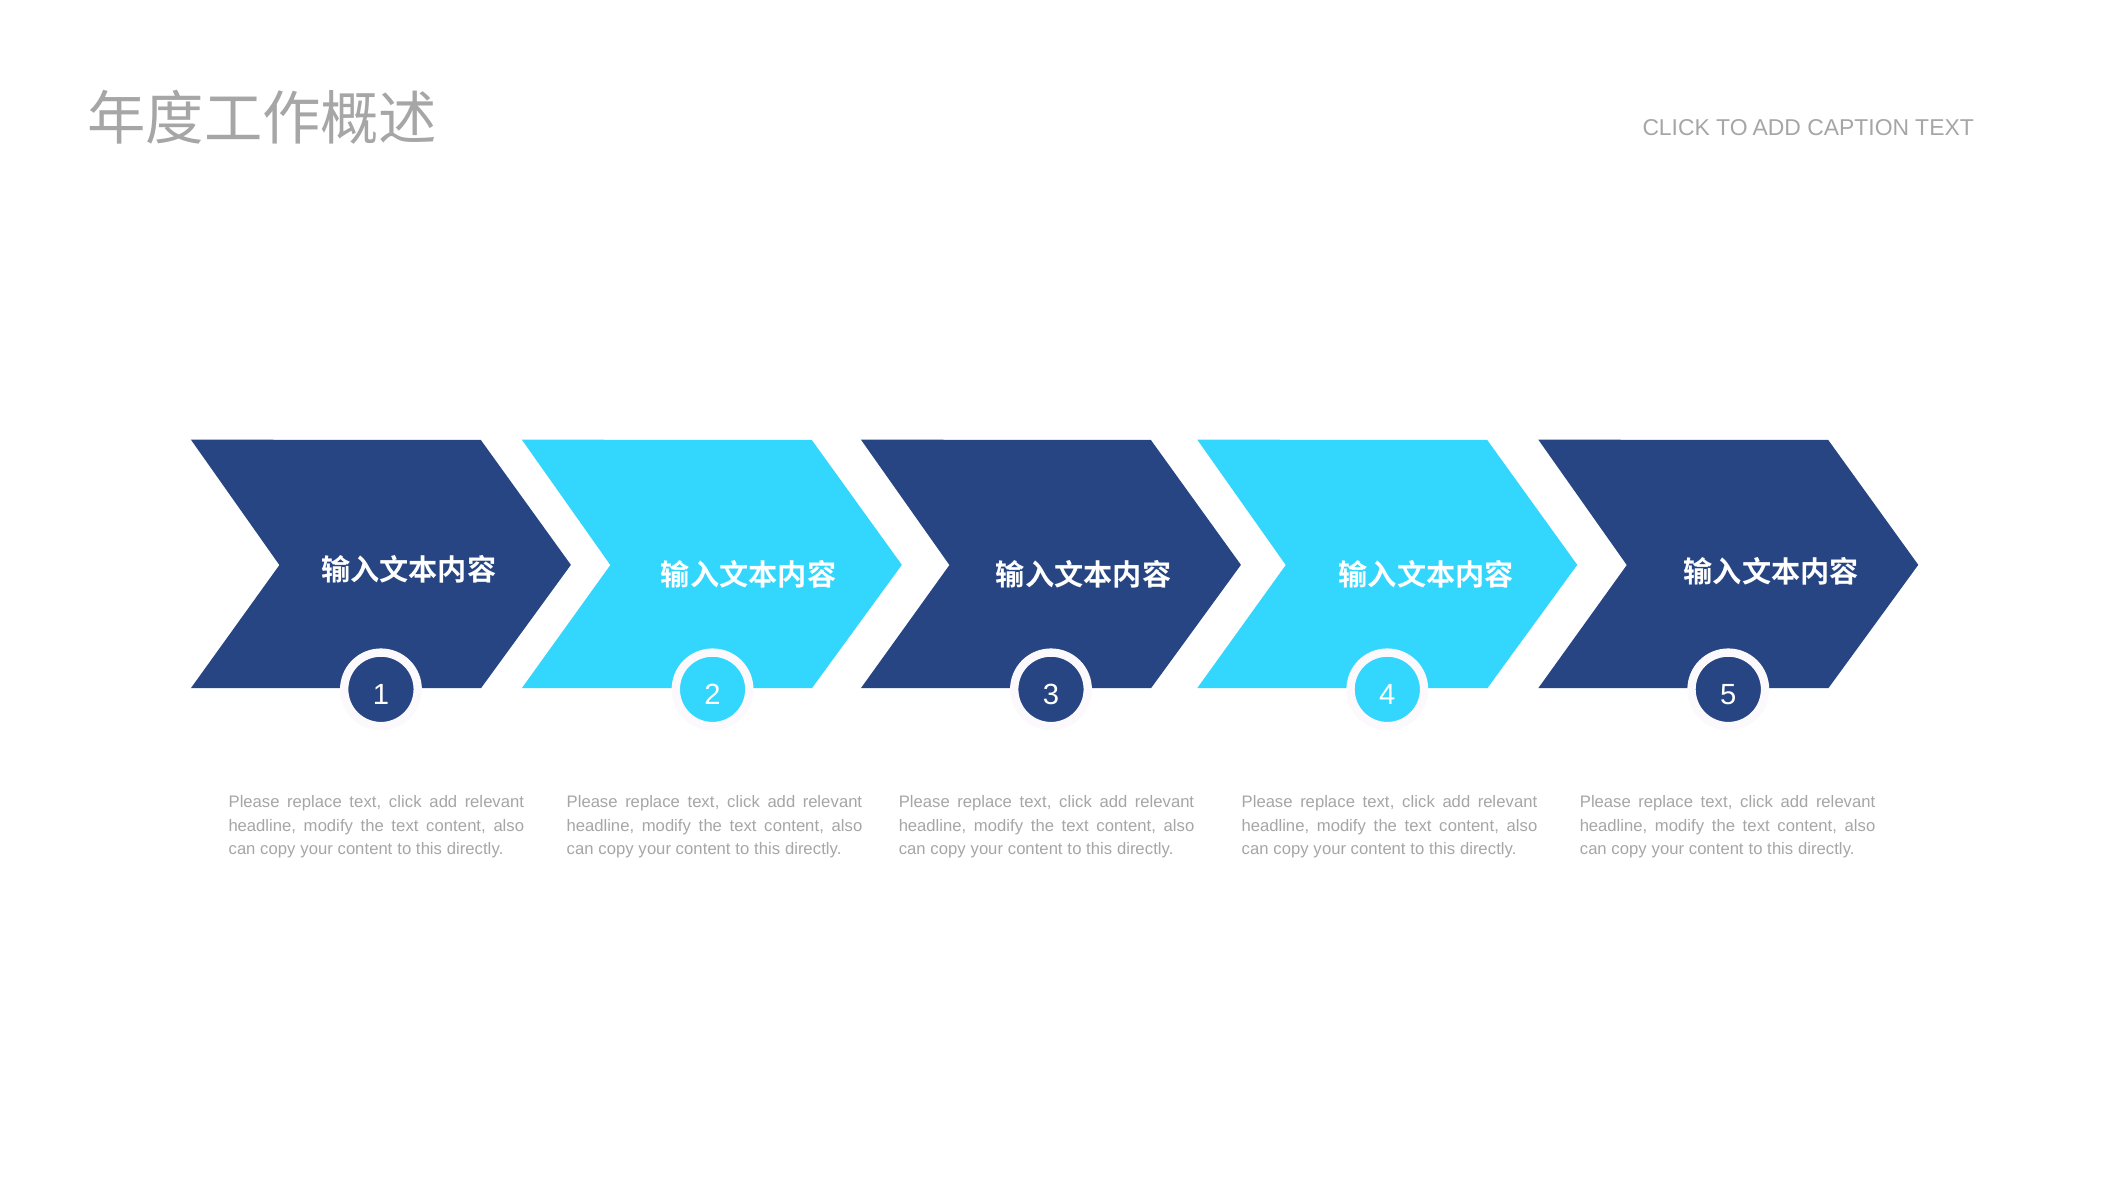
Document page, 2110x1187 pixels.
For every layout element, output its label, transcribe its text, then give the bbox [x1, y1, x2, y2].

text_box Please replace text, click add relevant headline, modify the text content, also can copy your content to this directly. [228, 786, 525, 859]
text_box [521, 439, 860, 689]
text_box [1538, 439, 1919, 689]
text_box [87, 78, 2022, 153]
text_box Please replace text, click add relevant headline, modify the text content, also can copy your content to this directly. [898, 786, 1195, 859]
text_box Please replace text, click add relevant headline, modify the text content, also can copy your content to this directly. [1579, 786, 1876, 859]
text_box Please replace text, click add relevant headline, modify the text content, also can copy your content to this directly. [1241, 786, 1538, 859]
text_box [1691, 652, 1766, 727]
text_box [190, 439, 521, 689]
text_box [1014, 652, 1088, 727]
text_box Please replace text, click add relevant headline, modify the text content, also can copy your content to this directly. [566, 786, 863, 859]
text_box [860, 439, 1197, 689]
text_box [1197, 439, 1538, 689]
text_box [344, 652, 418, 727]
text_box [1350, 652, 1425, 727]
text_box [675, 652, 750, 727]
